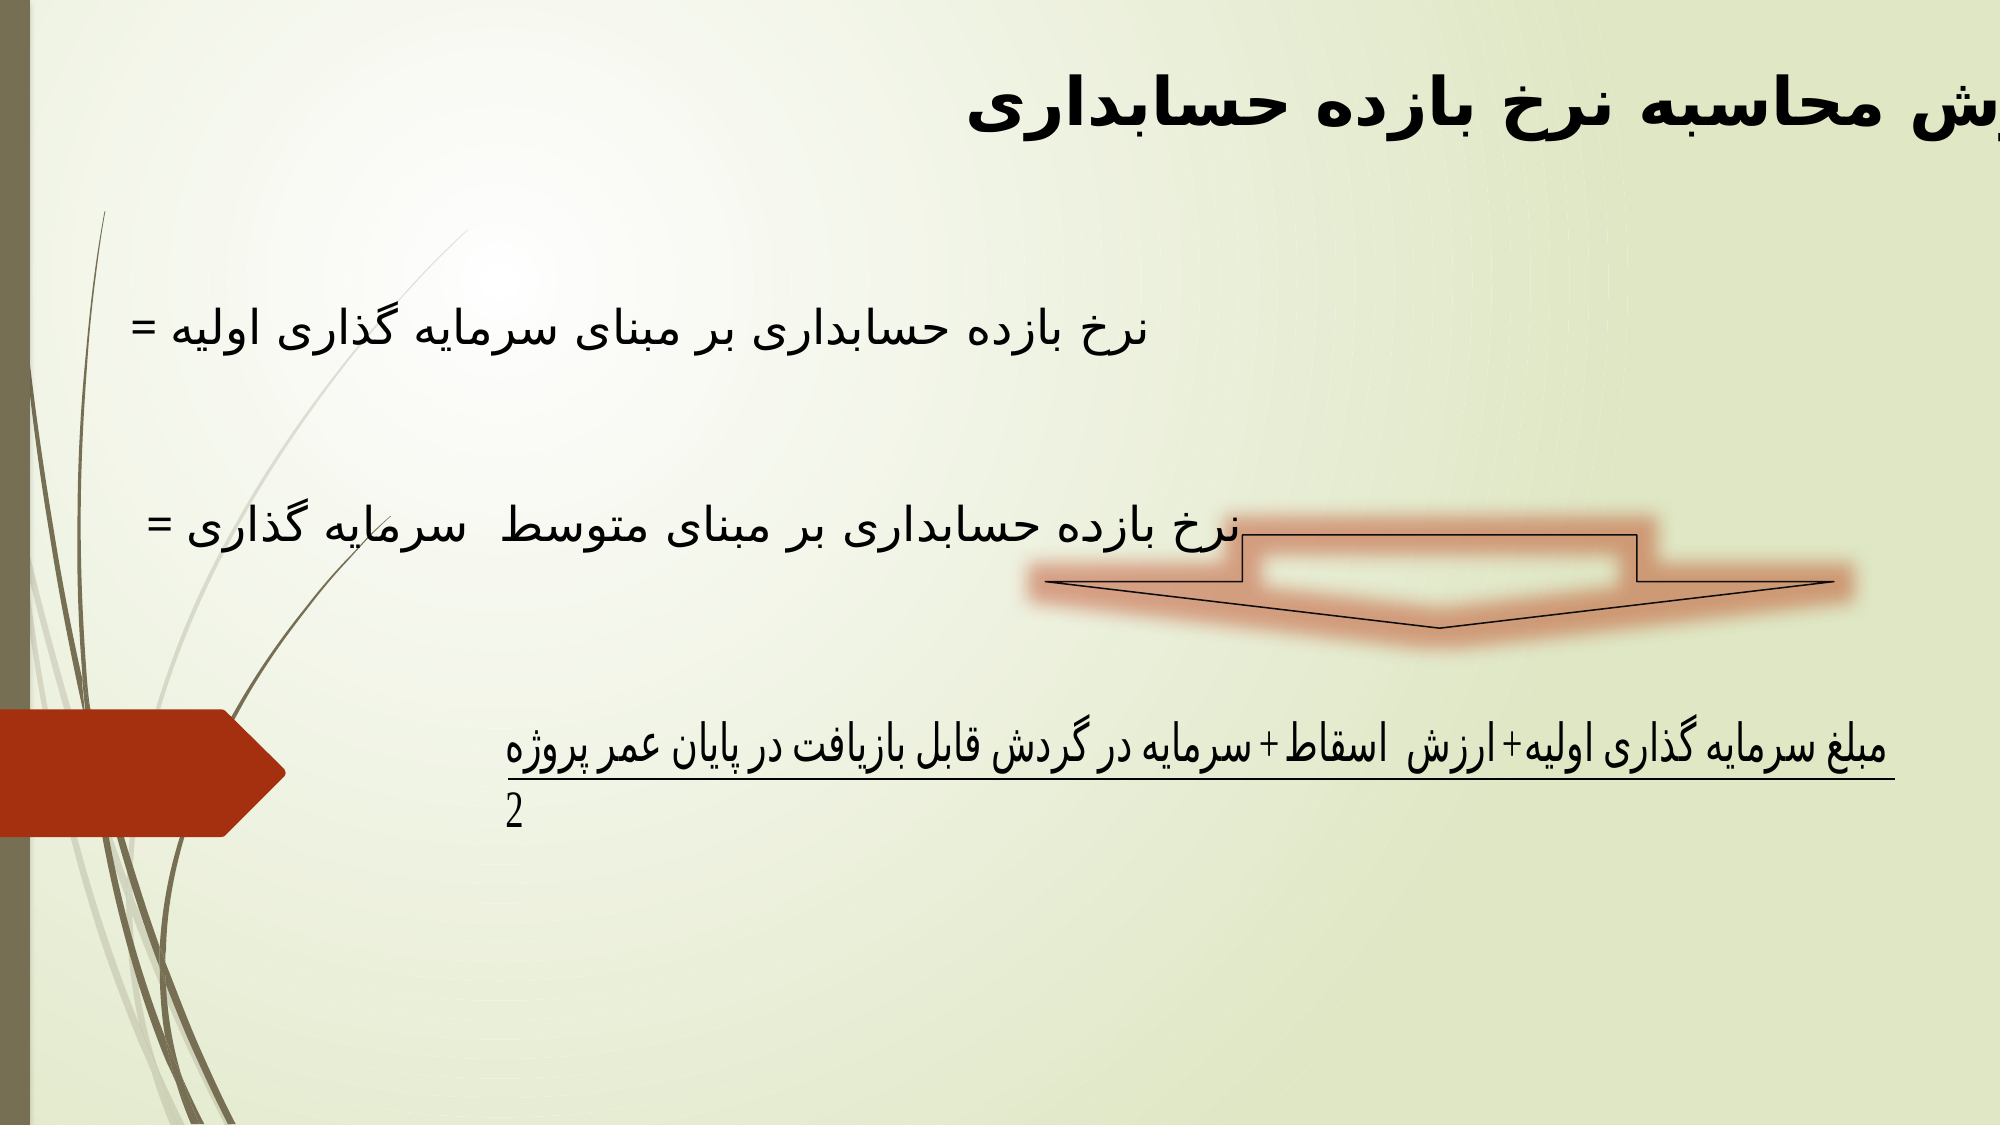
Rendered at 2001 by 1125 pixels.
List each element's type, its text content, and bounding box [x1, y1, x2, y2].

text_box [1045, 534, 1834, 629]
text_box روش محاسبه نرخ بازده حسابداری [950, 51, 2000, 147]
